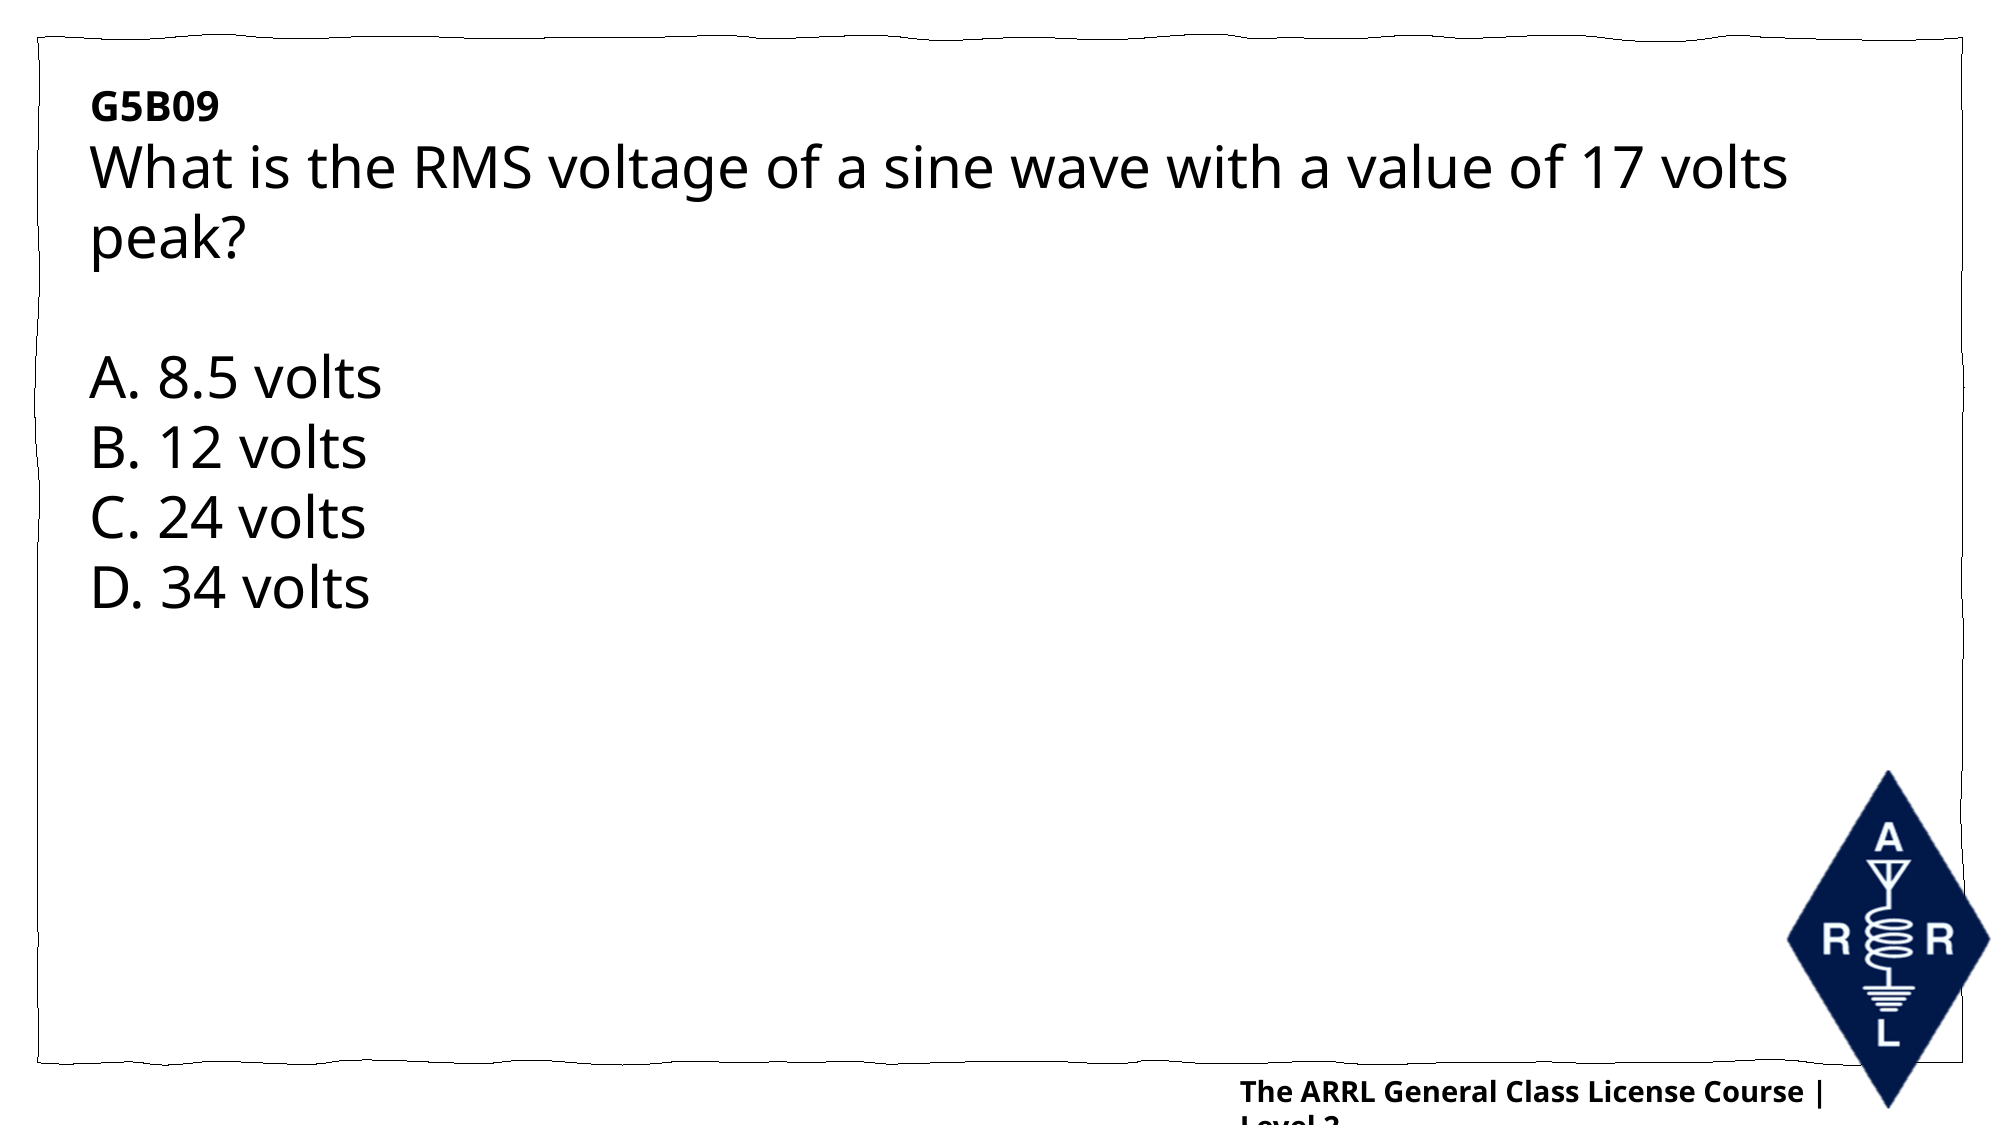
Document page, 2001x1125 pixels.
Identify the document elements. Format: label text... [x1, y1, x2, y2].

text_box G5B09 What is the RMS voltage of a sine wave with a value of 17 volts peak? A. 8.5 volts B. 12 volts C. 24 volts D. 34 volts [75, 72, 1850, 628]
picture [1773, 752, 1999, 1125]
